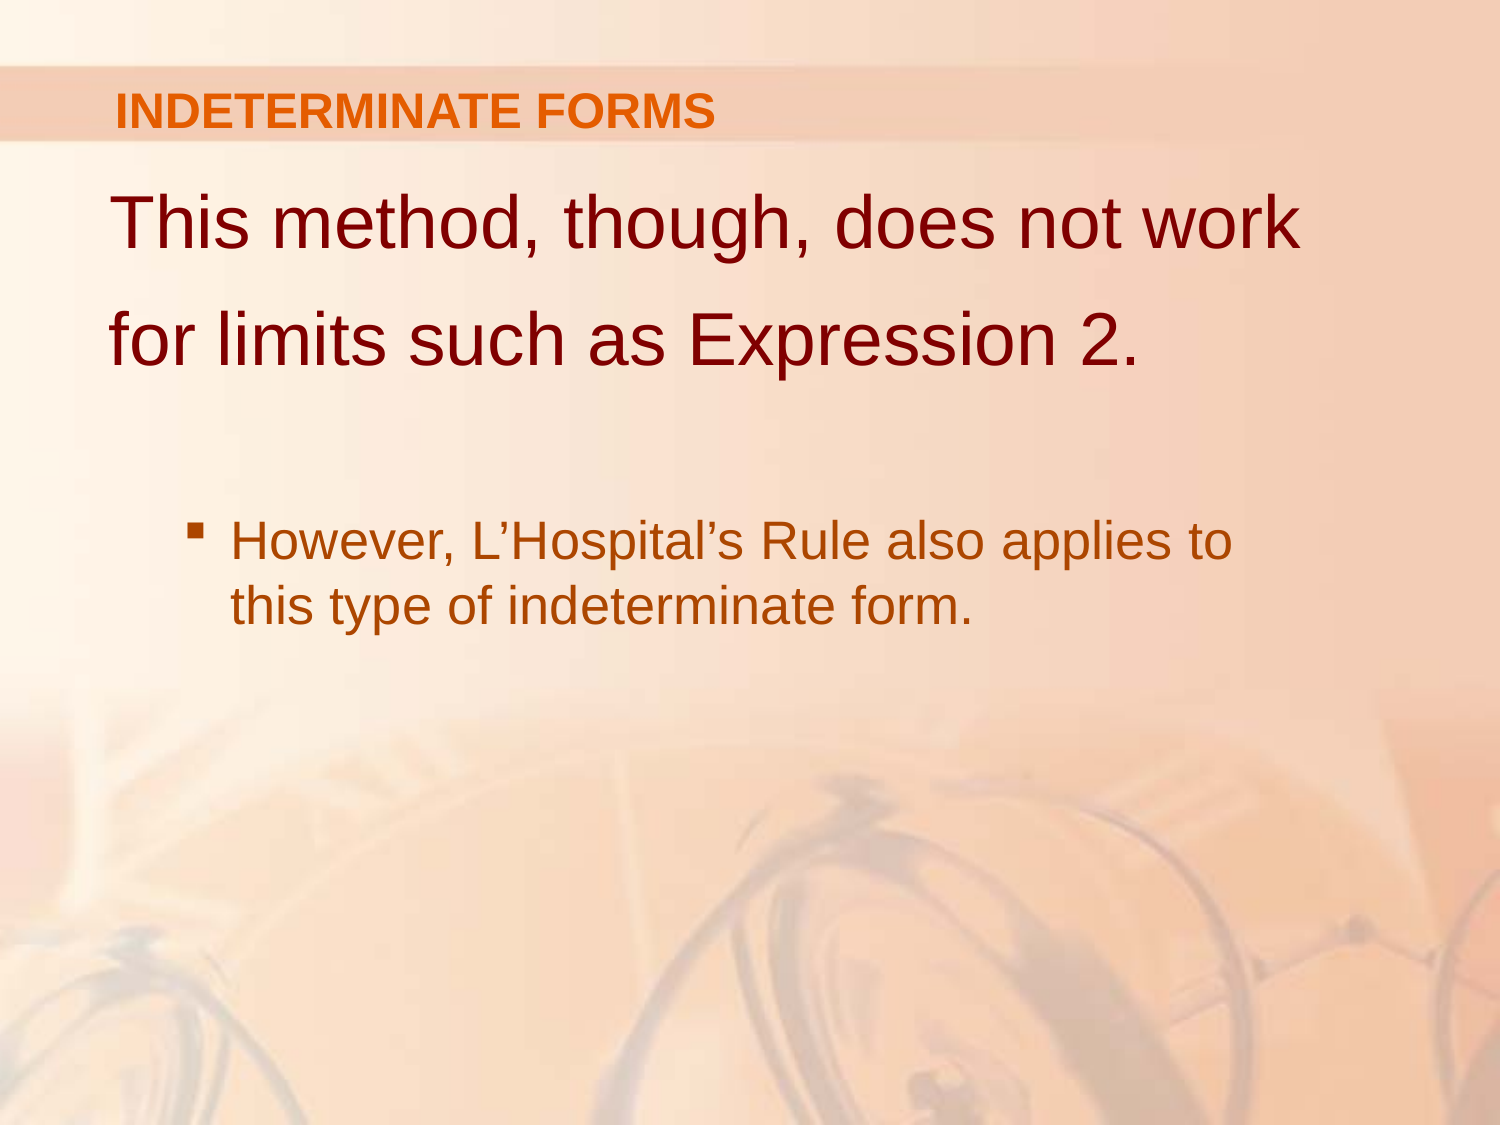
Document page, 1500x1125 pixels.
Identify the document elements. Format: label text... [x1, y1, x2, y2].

list This method, though, does not work for limits such as Expression 2. However, L’Hospital’s Rule also applies to this type of indeterminate form. [93, 138, 1500, 1102]
title INDETERMINATE FORMS [99, 60, 976, 138]
picture [0, 0, 1500, 1125]
